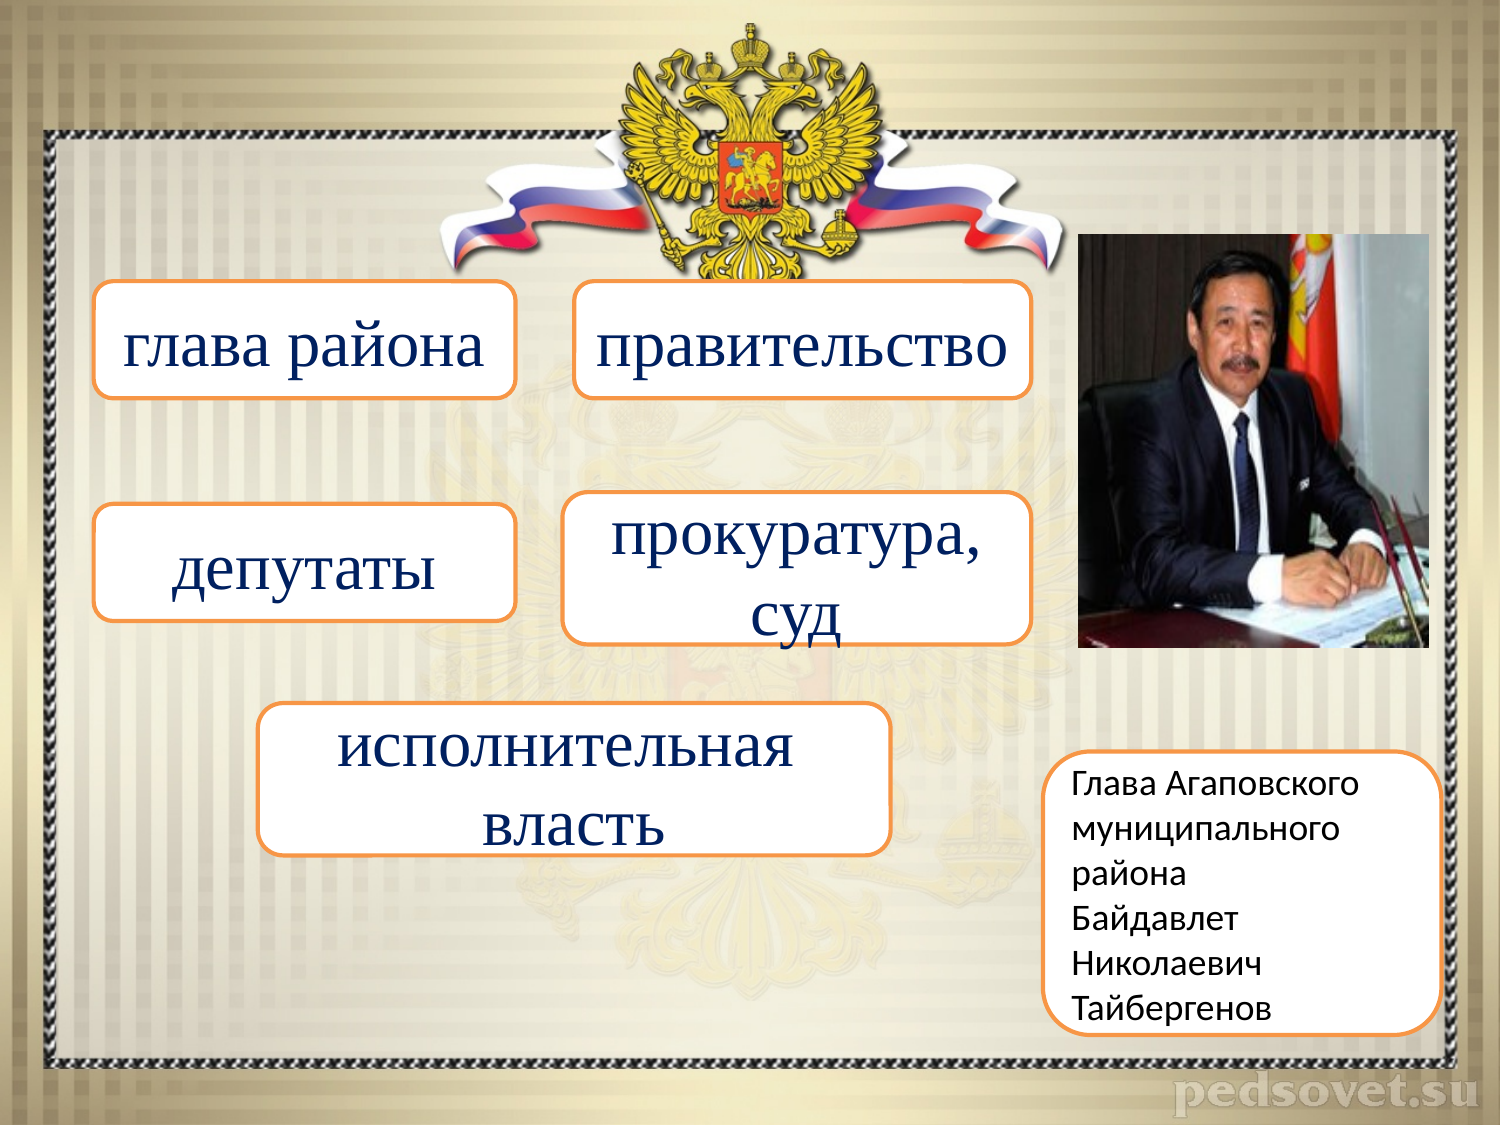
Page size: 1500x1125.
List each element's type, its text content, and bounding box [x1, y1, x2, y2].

text_box прокуратура, суд [560, 490, 1034, 647]
text_box правительство [572, 279, 1034, 401]
text_box исполнительная власть [255, 700, 893, 858]
text_box глава района [91, 279, 518, 401]
text_box депутаты [91, 501, 518, 624]
picture [0, 0, 1500, 1125]
text_box Глава Агаповского муниципального района Байдавлет Николаевич Тайбергенов [1040, 749, 1444, 1038]
